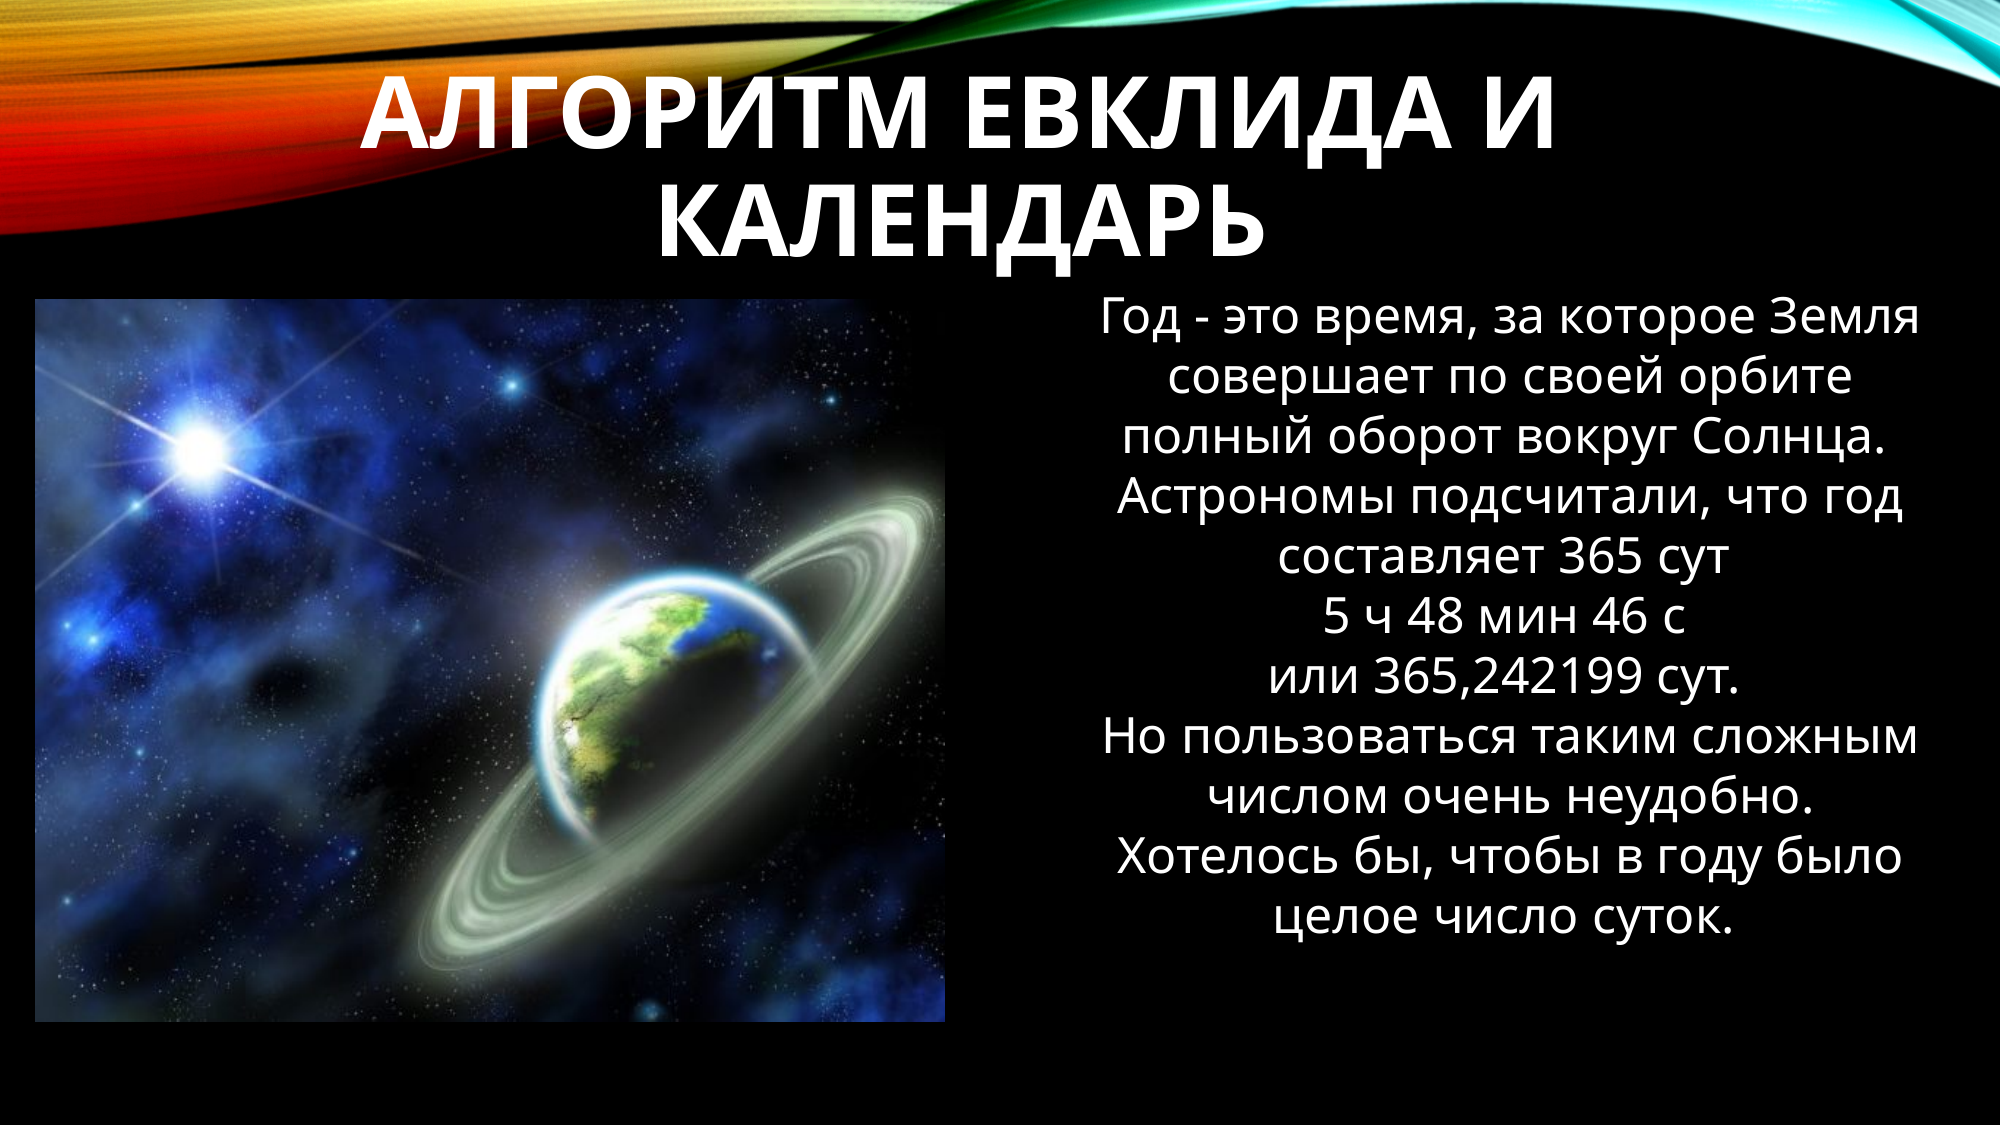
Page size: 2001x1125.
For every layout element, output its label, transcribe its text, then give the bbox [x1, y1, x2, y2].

picture [0, 0, 2000, 237]
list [34, 299, 945, 1023]
text_box Год - это время, за которое Земля совершает по своей орбите полный оборот вокруг Солнца. Астрономы подсчитали, что год составляет 365 сут 5 ч 48 мин 46 с или 365,242199 сут. Но пользоваться таким сложным числом очень неудобно. Хотелось бы, чтобы в году было целое число суток. [1076, 276, 1945, 951]
title Алгоритм евклида и календарь [254, 64, 1668, 277]
